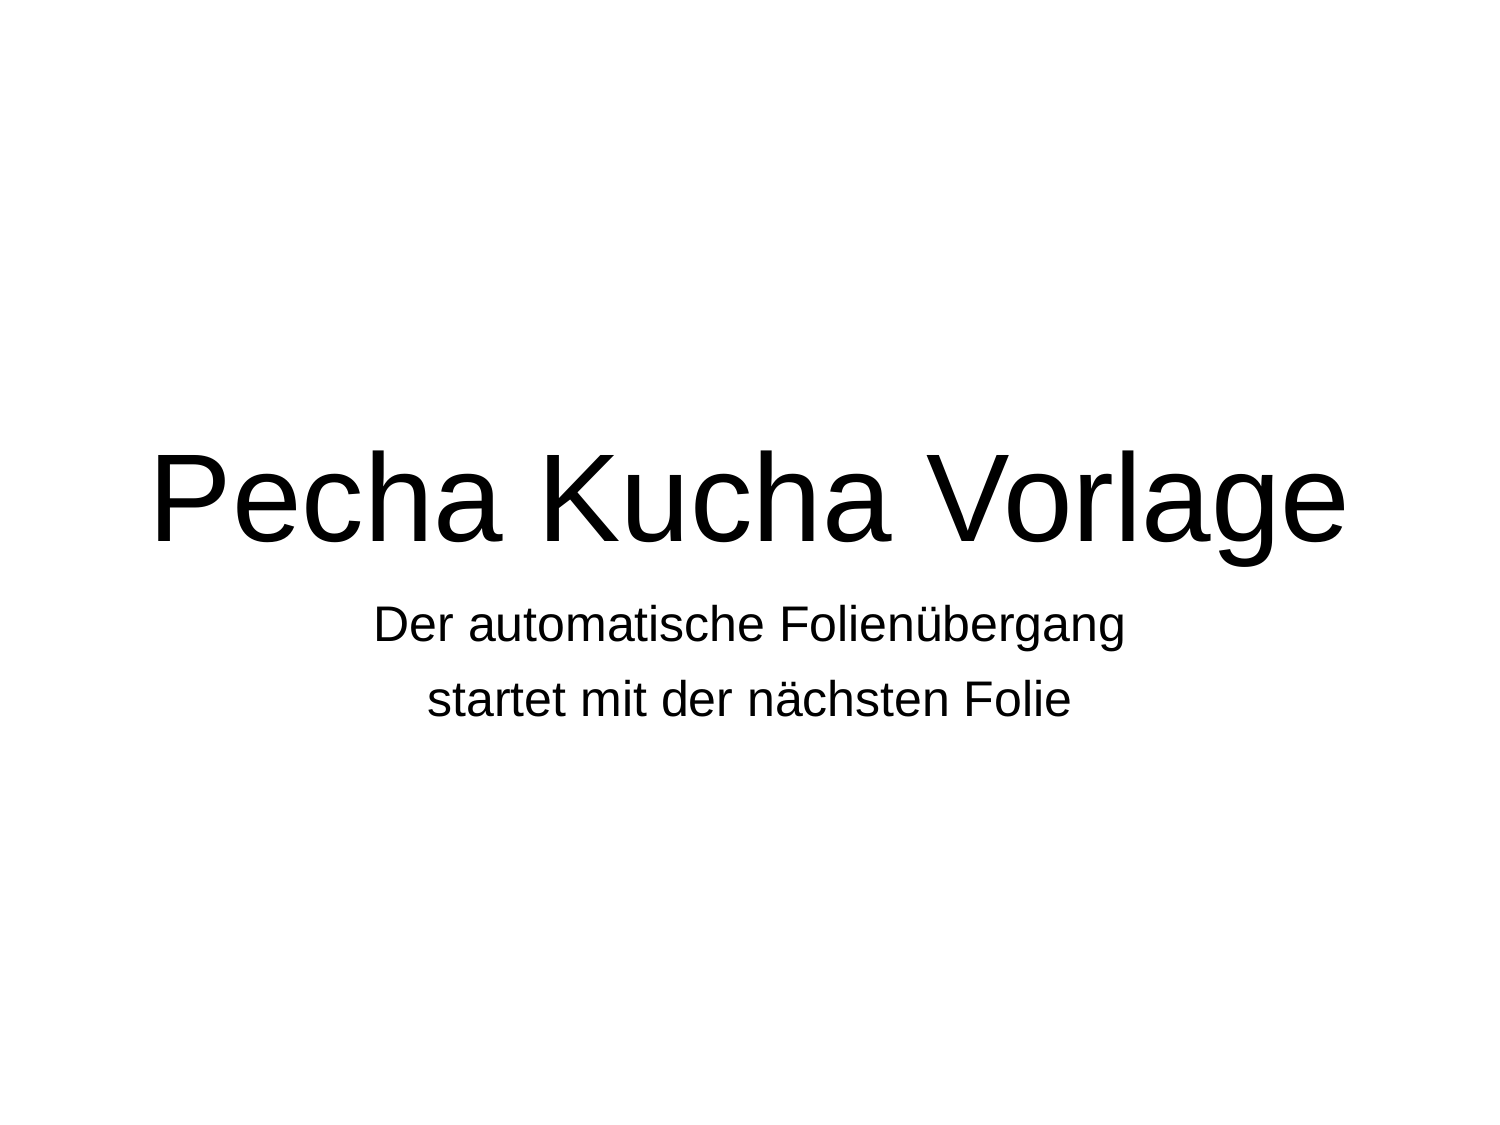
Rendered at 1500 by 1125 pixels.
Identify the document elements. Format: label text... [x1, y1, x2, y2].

title Pecha Kucha Vorlage [112, 184, 1388, 576]
subtitle Der automatische Folienübergang startet mit der nächsten Folie [187, 590, 1313, 863]
